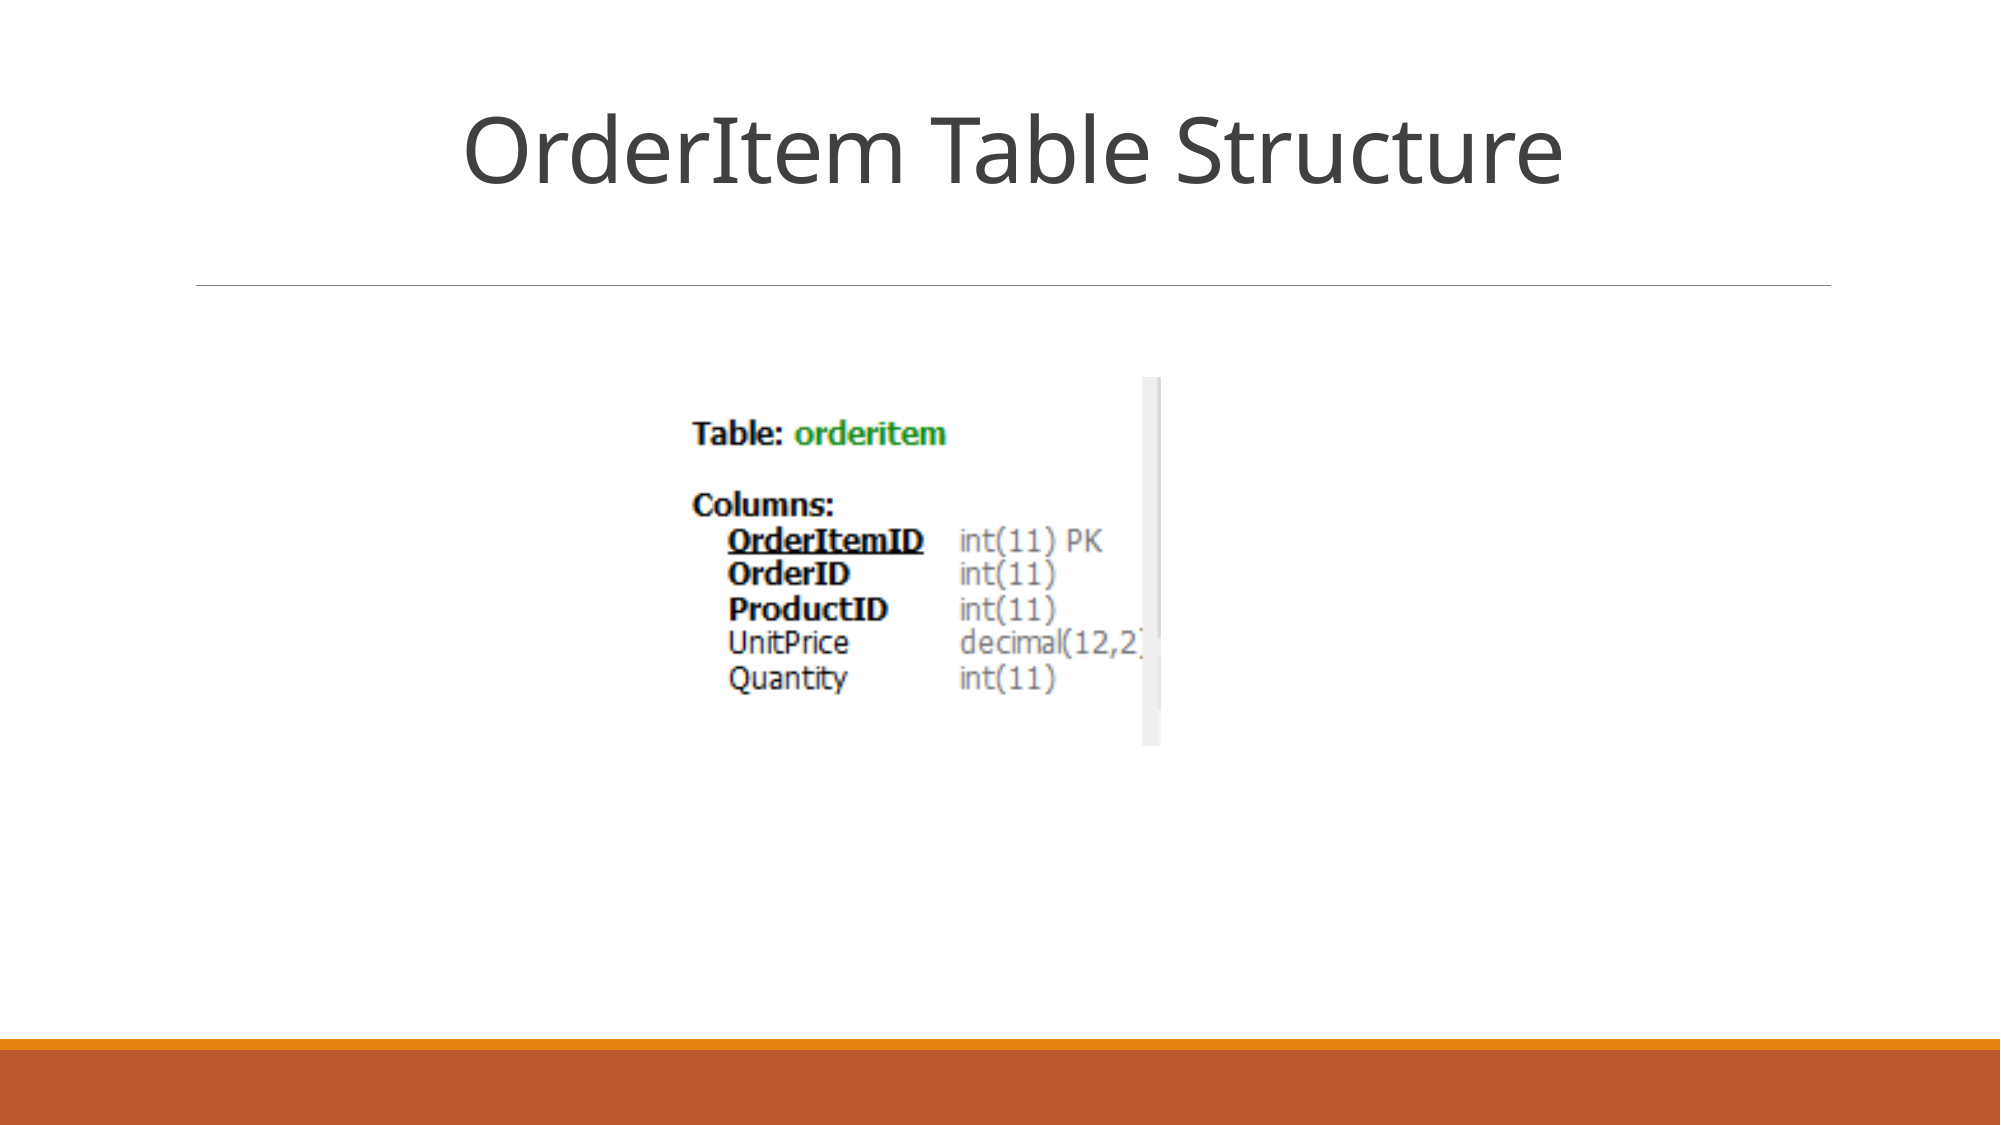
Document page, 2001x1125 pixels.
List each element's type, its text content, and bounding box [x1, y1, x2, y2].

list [654, 377, 1161, 747]
title OrderItem Table Structure [294, 0, 1756, 211]
